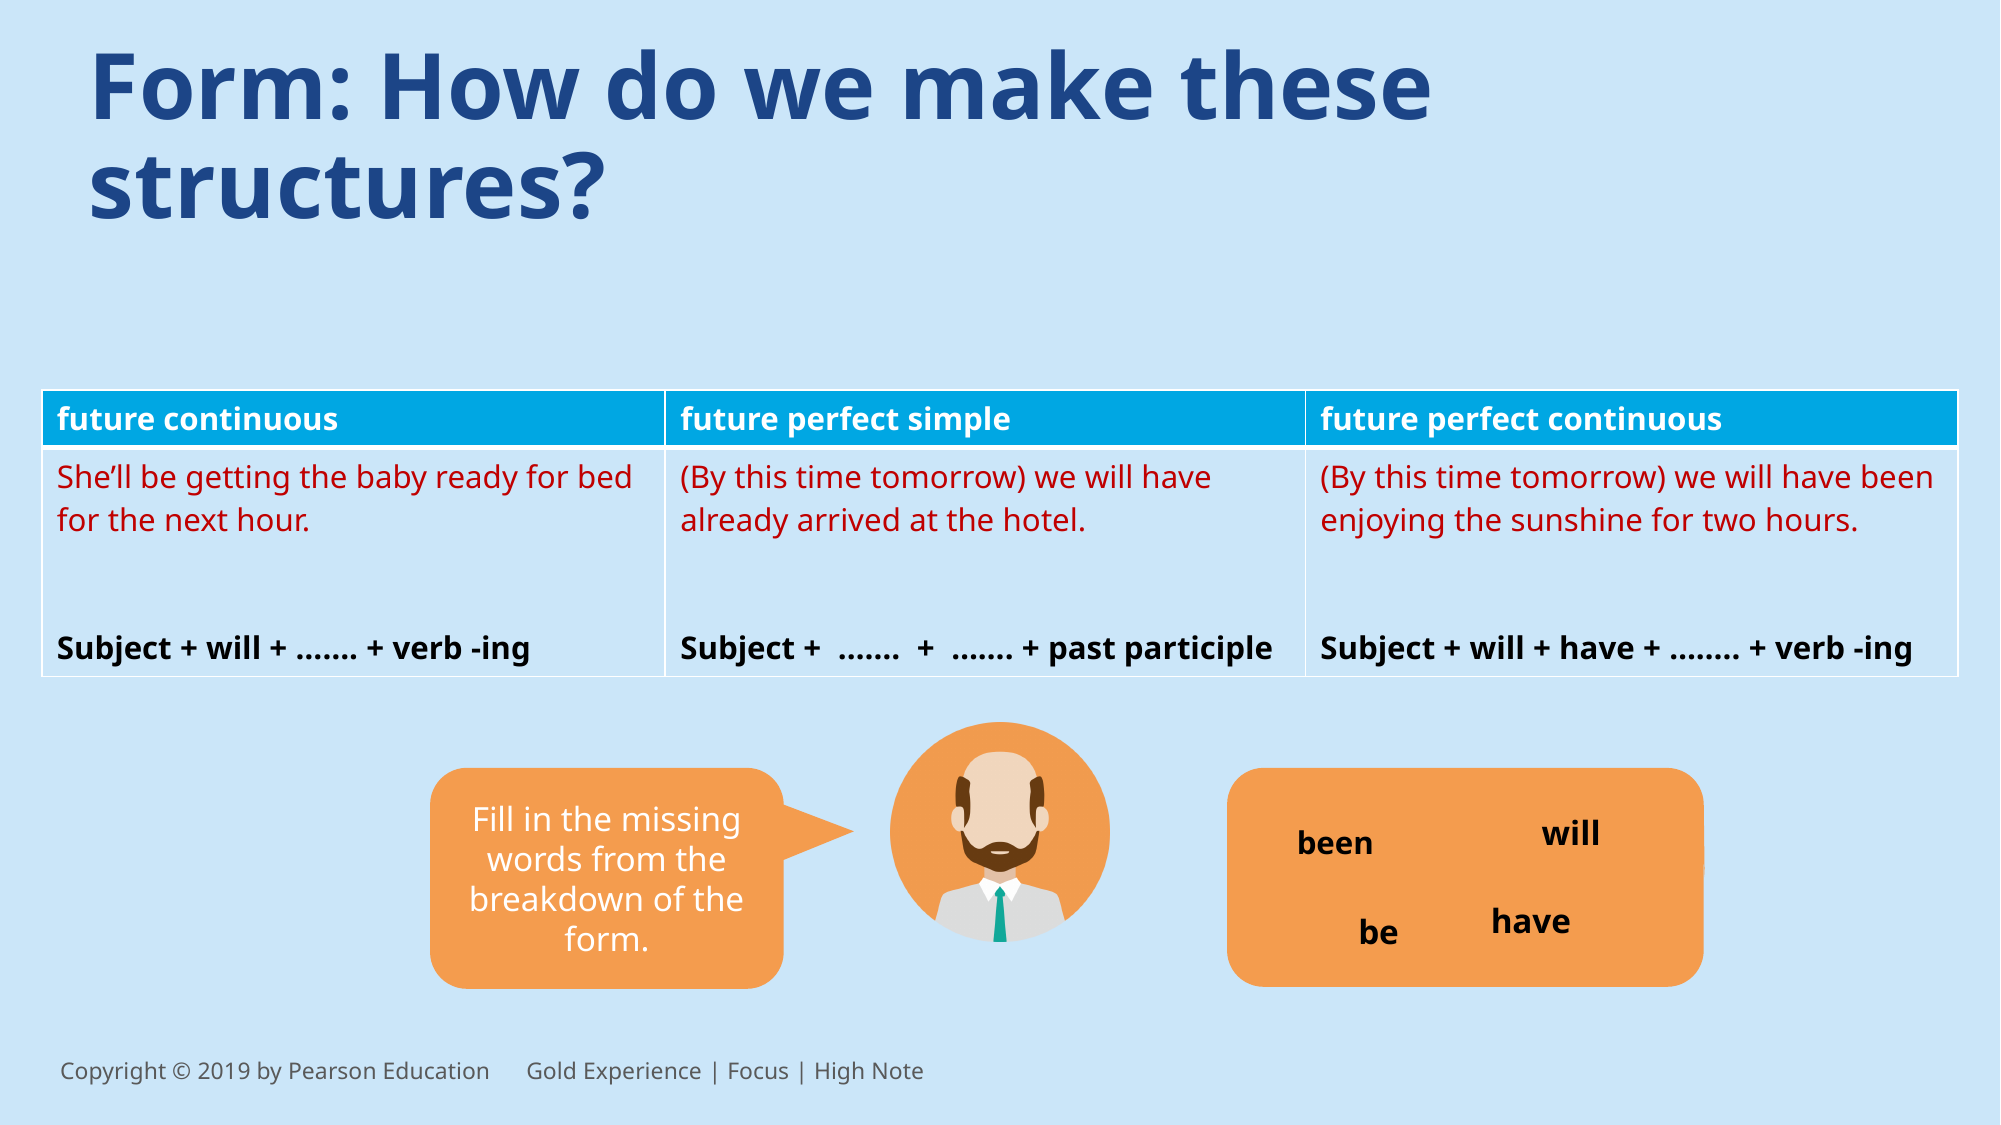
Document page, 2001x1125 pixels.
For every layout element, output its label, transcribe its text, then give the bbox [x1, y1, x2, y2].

title Form: How do we make these structures? [73, 33, 1927, 249]
table_cell (By this time tomorrow) we will have already arrived at the hotel. Subject + .…… + ……. + past participle [666, 450, 1305, 676]
footer Copyright © 2019 by Pearson Education Gold Experience | Focus | High Note [45, 1040, 1084, 1101]
table_cell (By this time tomorrow) we will have been enjoying the sunshine for two hours. Subject + will + have + …….. + verb -ing [1306, 450, 1957, 676]
table_header future perfect simple [666, 391, 1305, 445]
table_header future continuous [43, 391, 664, 445]
text_box [1227, 767, 1705, 987]
text_box been [1281, 815, 1431, 872]
text_box will [1526, 804, 1645, 860]
text_box be [1343, 903, 1445, 964]
text_box have [1475, 892, 1625, 949]
table_cell She’ll be getting the baby ready for bed for the next hour. Subject + will + ……. + verb -ing [43, 450, 664, 676]
text_box Fill in the missing words from the breakdown of the form. [430, 767, 854, 989]
table_header future perfect continuous [1306, 391, 1957, 445]
picture [890, 722, 1110, 942]
